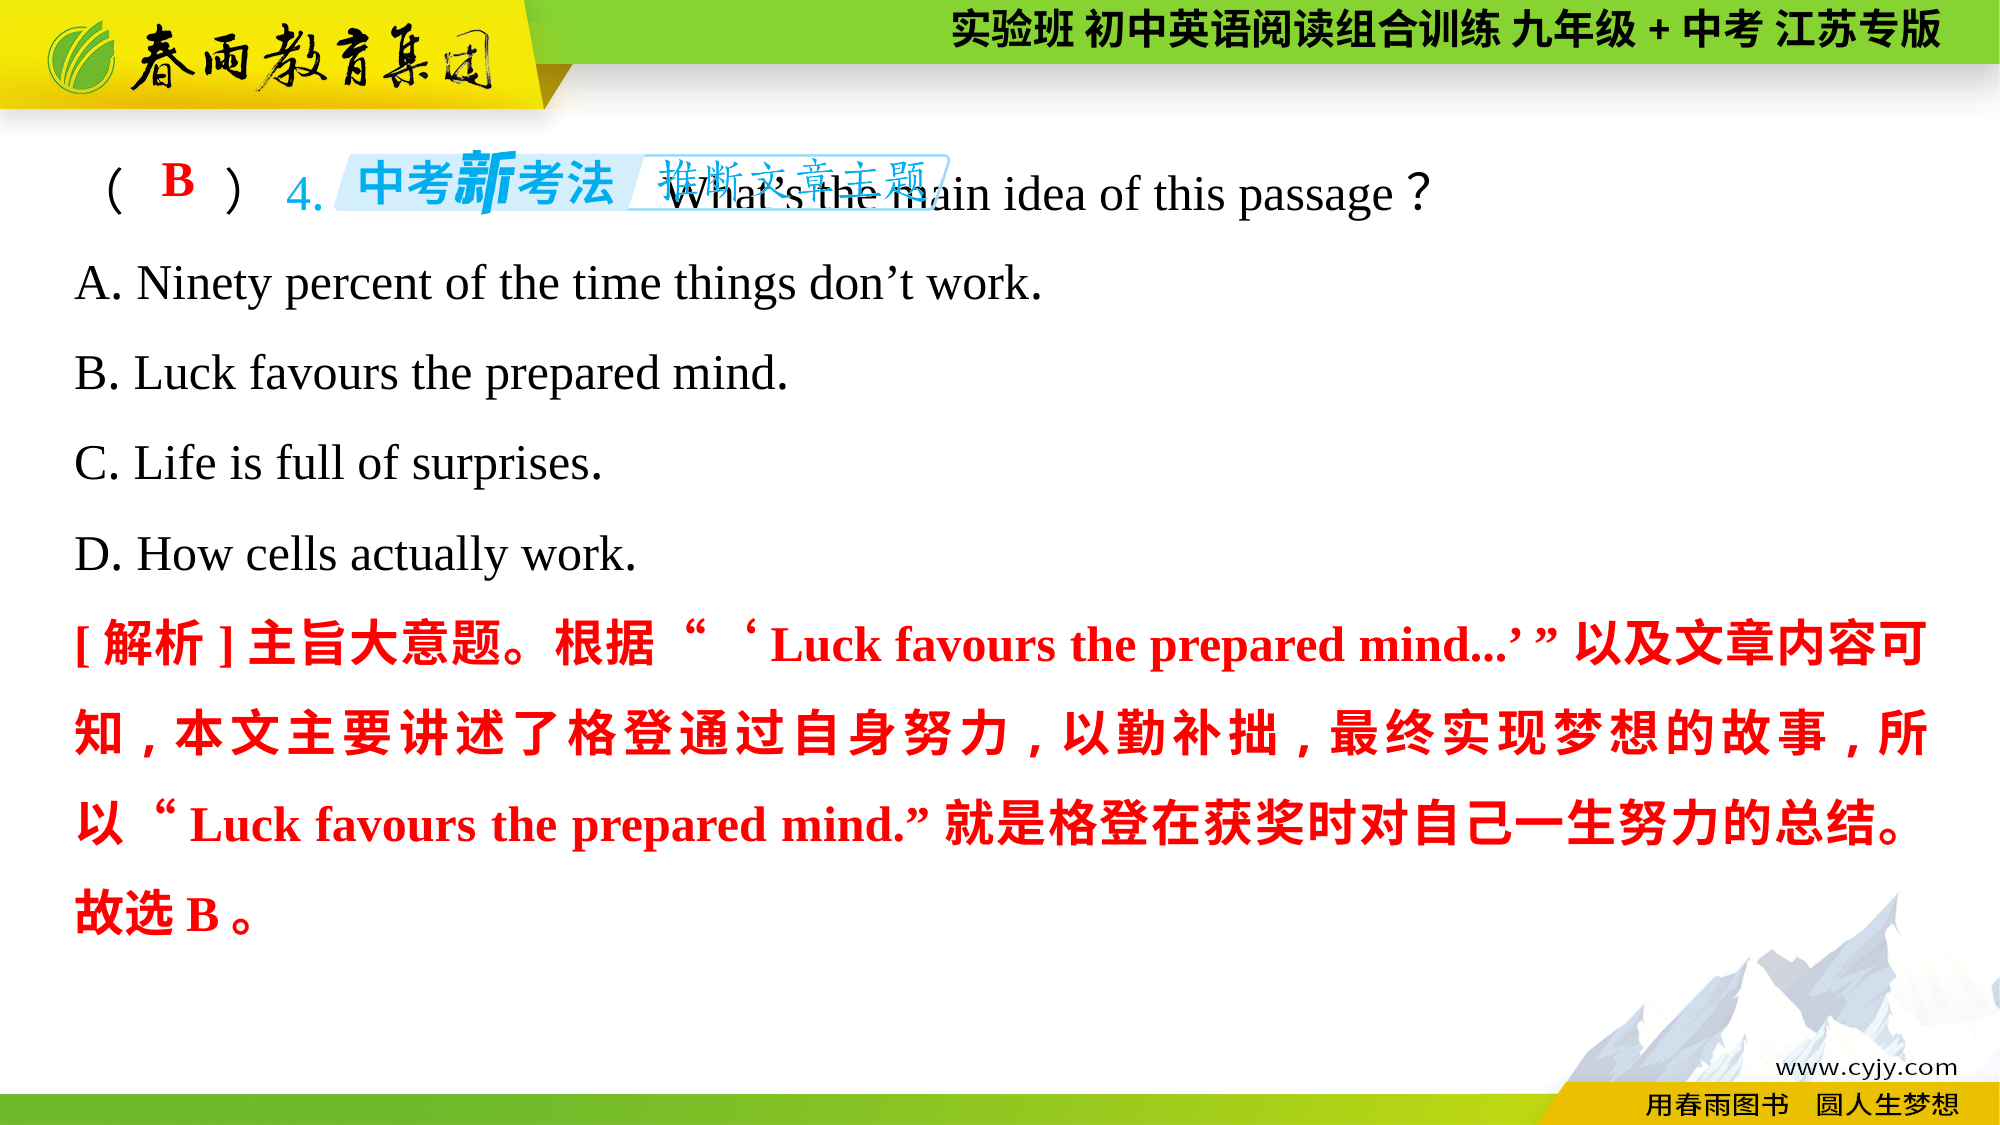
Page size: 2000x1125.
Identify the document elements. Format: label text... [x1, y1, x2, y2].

text_box B [146, 138, 210, 214]
picture [0, 0, 2000, 1125]
text_box [解析]主旨大意题。根据“‘Luck favours the prepared mind...’ ”以及文章内容可知,本文主要讲述了格登通过自身努力,以勤补拙,最终实现梦想的故事,所以“Luck favours the prepared mind.”就是格登在获奖时对自己一生努力的总结。故选B。 [59, 574, 1944, 950]
list （ ）4. What’s the main idea of this passage？ A. Ninety percent of the time things don’t work. B. Luck favours the prepared mind. C. Life is full of surprises. D. How cells actually work. [59, 122, 1944, 574]
